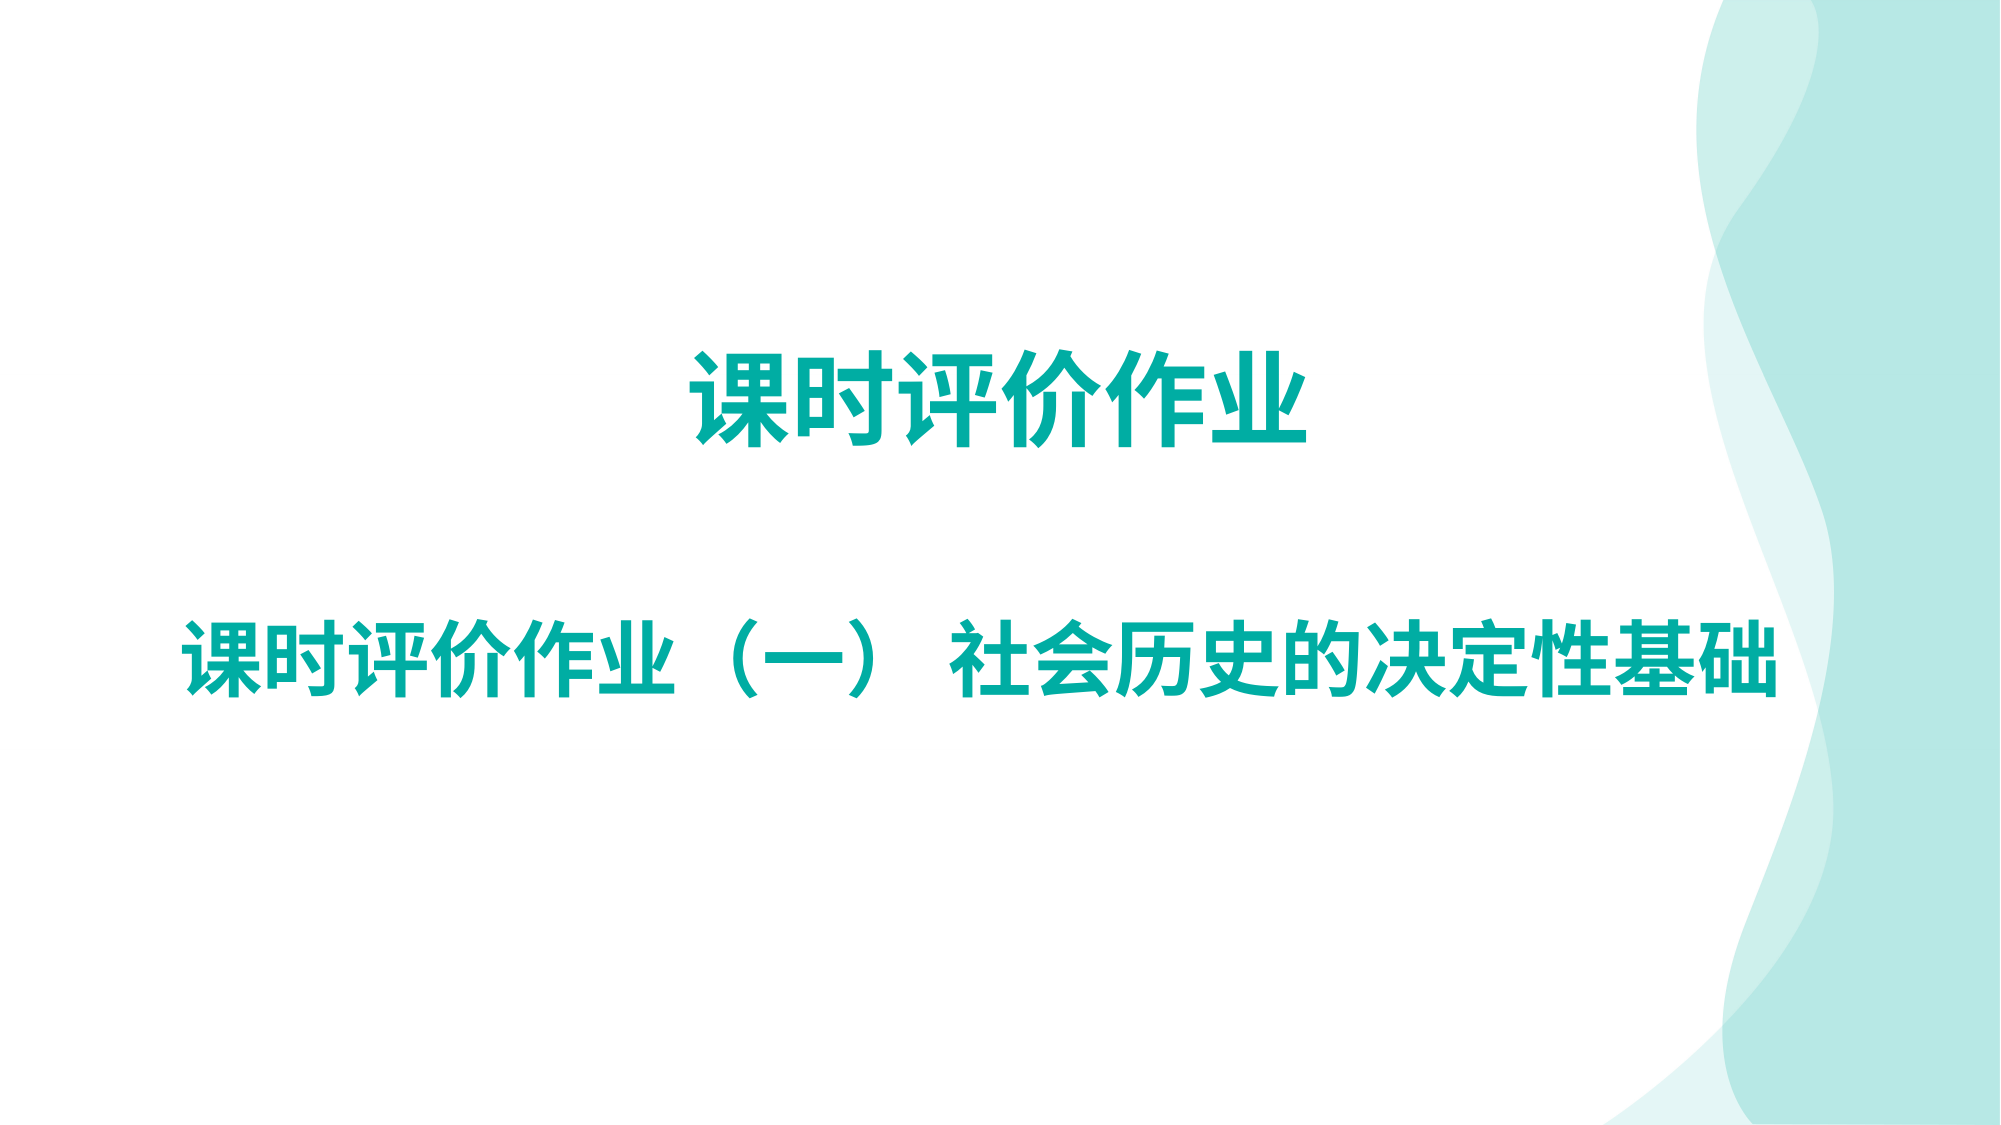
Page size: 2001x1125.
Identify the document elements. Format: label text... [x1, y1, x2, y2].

text_box 课时评价作业 [0, 329, 2000, 461]
picture [0, 0, 2000, 329]
picture [0, 461, 2000, 1125]
text_box 课时评价作业（一） 社会历史的决定性基础 [76, 602, 1884, 805]
